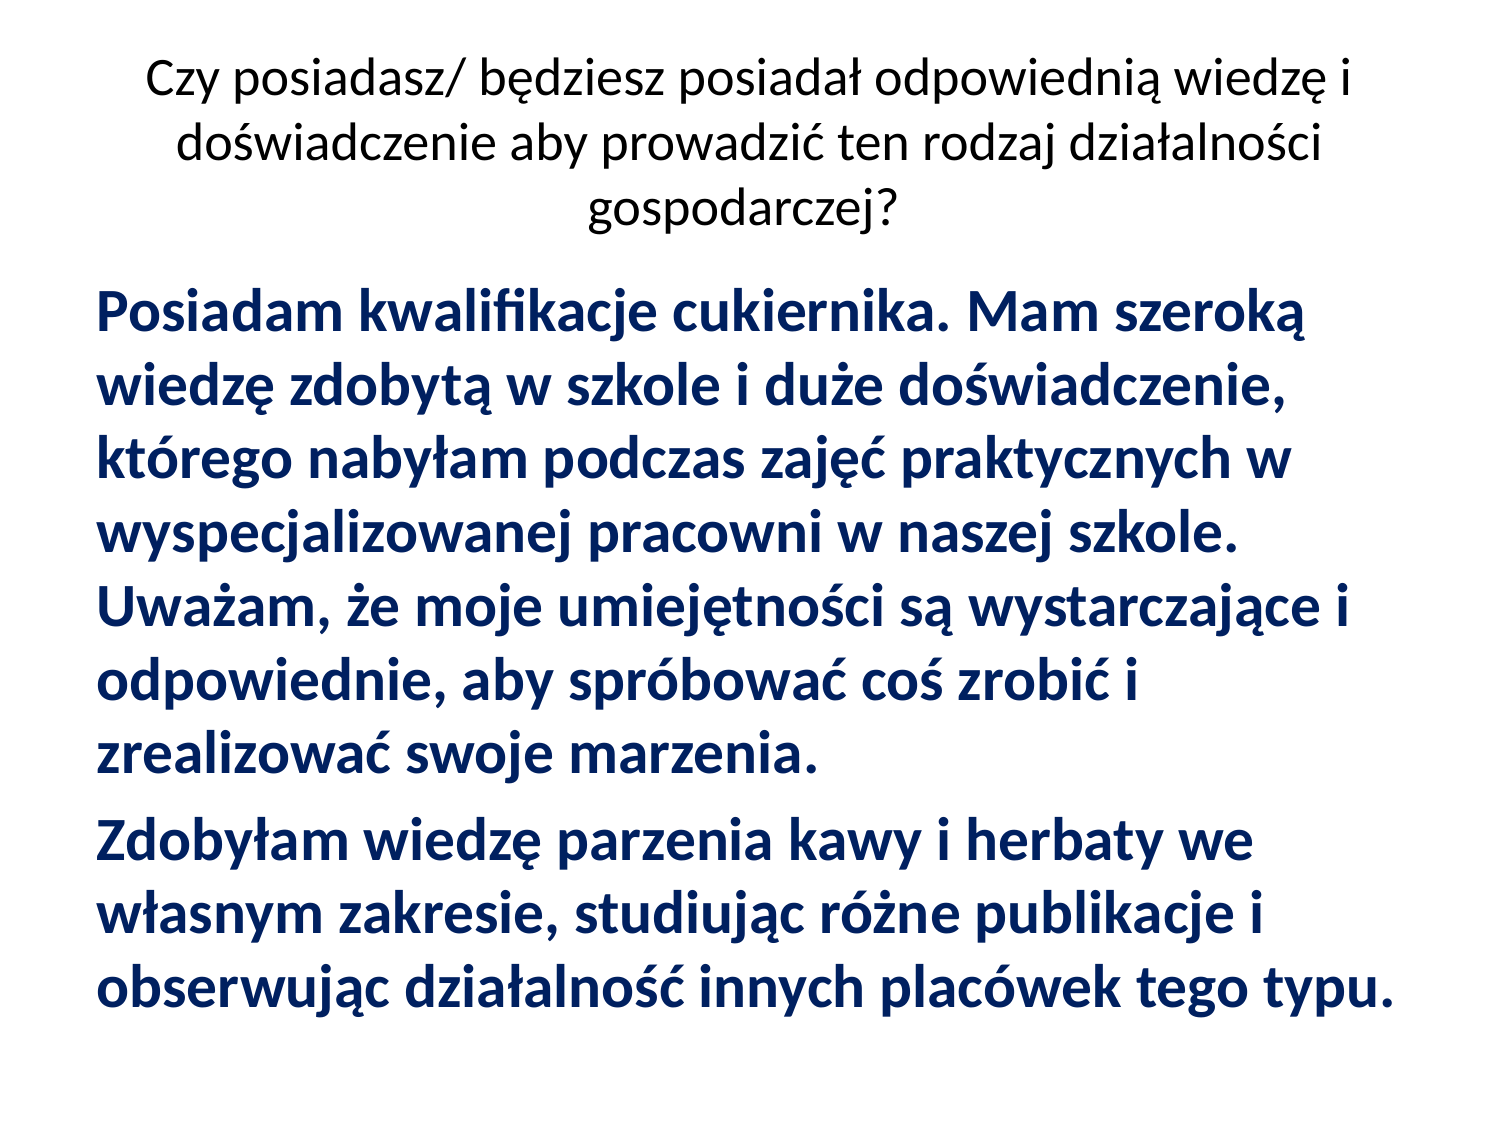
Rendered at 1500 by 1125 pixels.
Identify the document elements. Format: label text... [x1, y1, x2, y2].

list Posiadam kwalifikacje cukiernika. Mam szeroką wiedzę zdobytą w szkole i duże doświadczenie, którego nabyłam podczas zajęć praktycznych w wyspecjalizowanej pracowni w naszej szkole. Uważam, że moje umiejętności są wystarczające i odpowiednie, aby spróbować coś zrobić i zrealizować swoje marzenia. Zdobyłam wiedzę parzenia kawy i herbaty we własnym zakresie, studiując różne publikacje i obserwując działalność innych placówek tego typu. [75, 262, 1425, 1094]
title Czy posiadasz/ będziesz posiadał odpowiednią wiedzę i doświadczenie aby prowadzić ten rodzaj działalności gospodarczej? [75, 45, 1425, 233]
